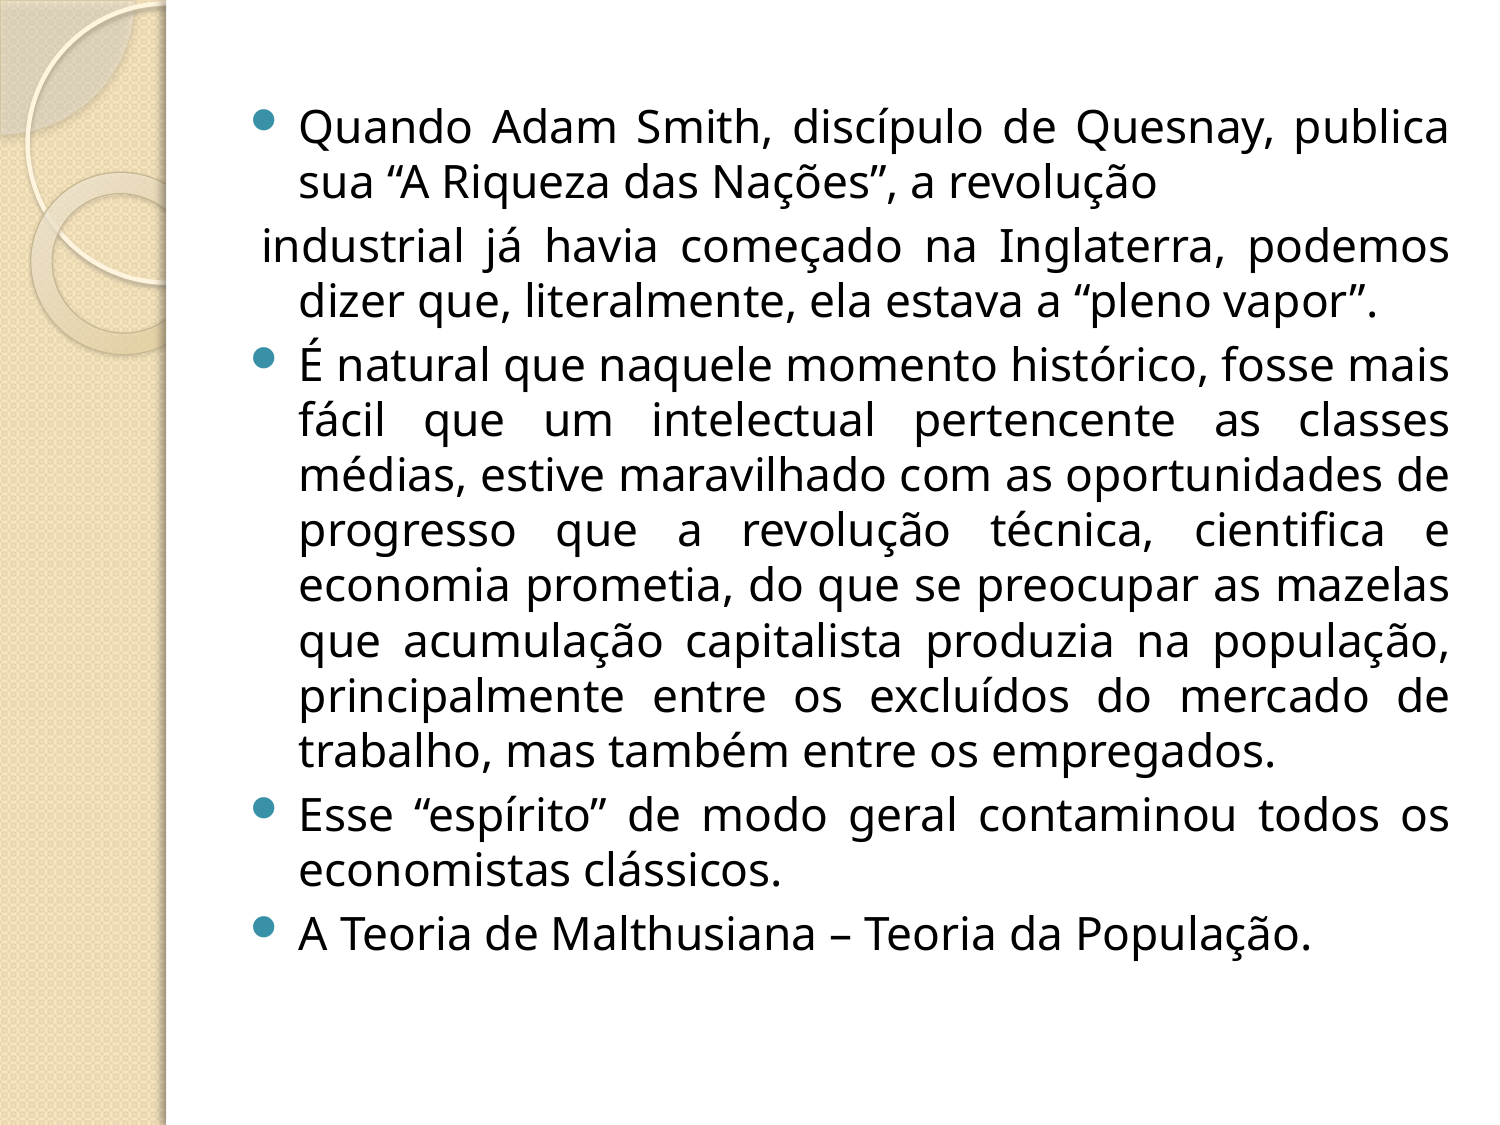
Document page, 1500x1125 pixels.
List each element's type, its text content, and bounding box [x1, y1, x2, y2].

list Quando Adam Smith, discípulo de Quesnay, publica sua “A Riqueza das Nações”, a revolução industrial já havia começado na Inglaterra, podemos dizer que, literalmente, ela estava a “pleno vapor”. É natural que naquele momento histórico, fosse mais fácil que um intelectual pertencente as classes médias, estive maravilhado com as oportunidades de progresso que a revolução técnica, cientifica e economia prometia, do que se preocupar as mazelas que acumulação capitalista produzia na população, principalmente entre os excluídos do mercado de trabalho, mas também entre os empregados. Esse “espírito” de modo geral contaminou todos os economistas clássicos. A Teoria de Malthusiana – Teoria da População. [235, 90, 1466, 1025]
